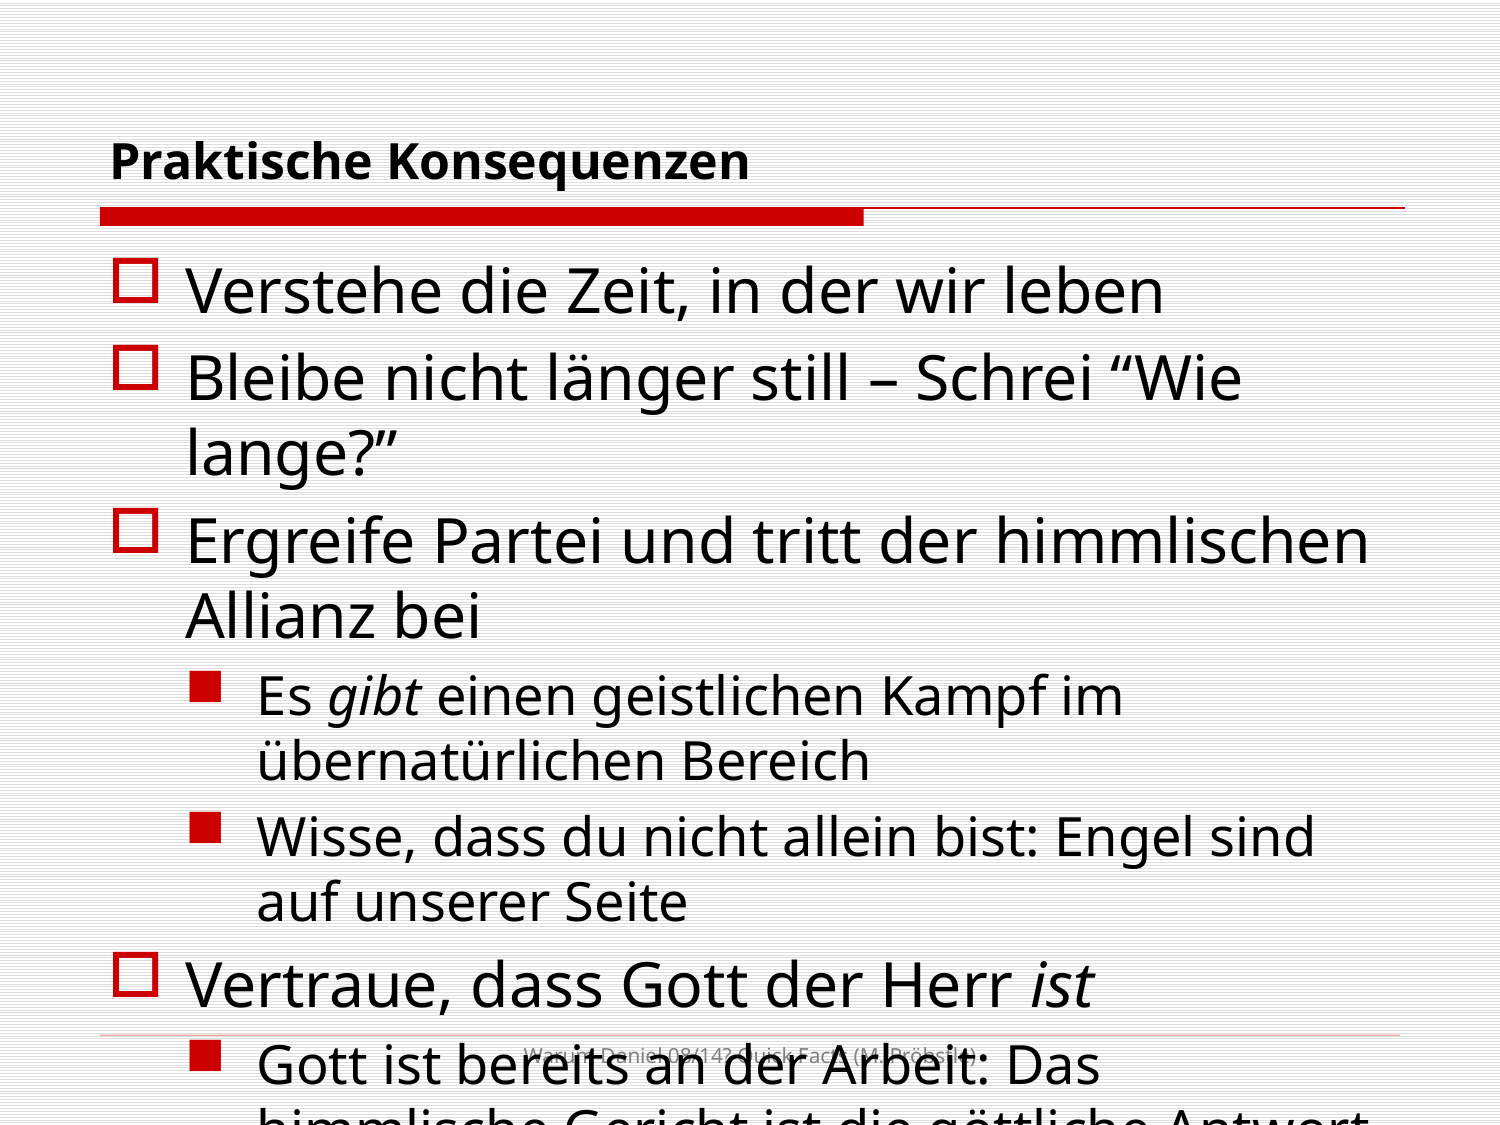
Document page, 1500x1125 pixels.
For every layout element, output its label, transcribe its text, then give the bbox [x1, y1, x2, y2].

list Verstehe die Zeit, in der wir leben Bleibe nicht länger still – Schrei “Wie lange?” Ergreife Partei und tritt der himmlischen Allianz bei Es gibt einen geistlichen Kampf im übernatürlichen Bereich Wisse, dass du nicht allein bist: Engel sind auf unserer Seite Vertraue, dass Gott der Herr ist Gott ist bereits an der Arbeit: Das himmlische Gericht ist die göttliche Antwort auf die gegenwärtige Situation der Welt Bleibe in enger Verbindung mit Gott: Bleibe loyal Erfülle die Prophetie: Verkündige und zeuge von Gott, seiner Erlösung und der wahren Anbetung – Sei ein aktiver Teil der Adventgemeinde Get ready for heaven! [92, 243, 1406, 988]
title Praktische Konsequenzen [94, 50, 1407, 197]
footer Warum Daniel 08/14? Quick Facts (M. Pröbstle) [419, 1035, 1081, 1103]
